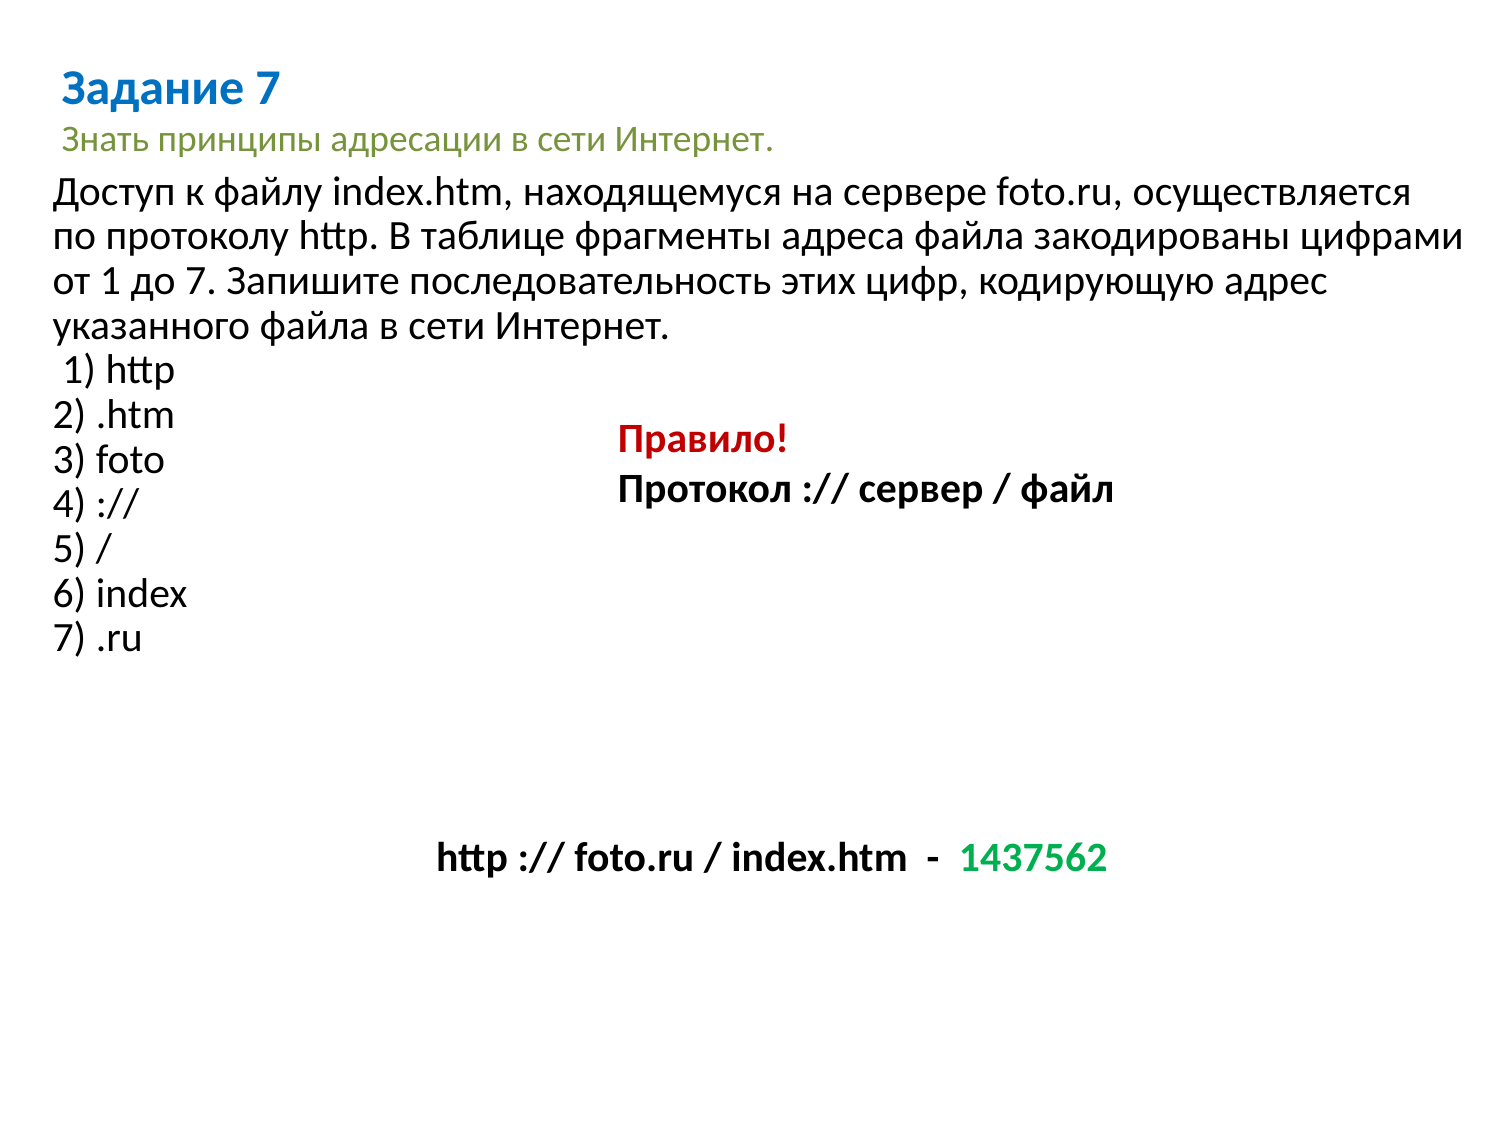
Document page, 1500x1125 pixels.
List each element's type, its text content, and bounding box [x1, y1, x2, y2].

table_header Доступ к файлу index.htm, находящемуся на сервере foto.ru, осуществляется по протоколу http. В таблице фрагменты адреса файла закодированы цифрами от 1 до 7. Запишите последовательность этих цифр, кодирующую адрес указанного файла в сети Интернет. 1) http 2) .htm 3) foto 4) :// 5) / 6) index 7) .ru [42, 172, 1476, 759]
text_box Правило! Протокол :// сервер / файл [603, 403, 1130, 519]
text_box http :// foto.ru / index.htm - 1437562 [421, 822, 1133, 888]
text_box Задание 7 Знать принципы адресации в сети Интернет. [46, 46, 1442, 167]
